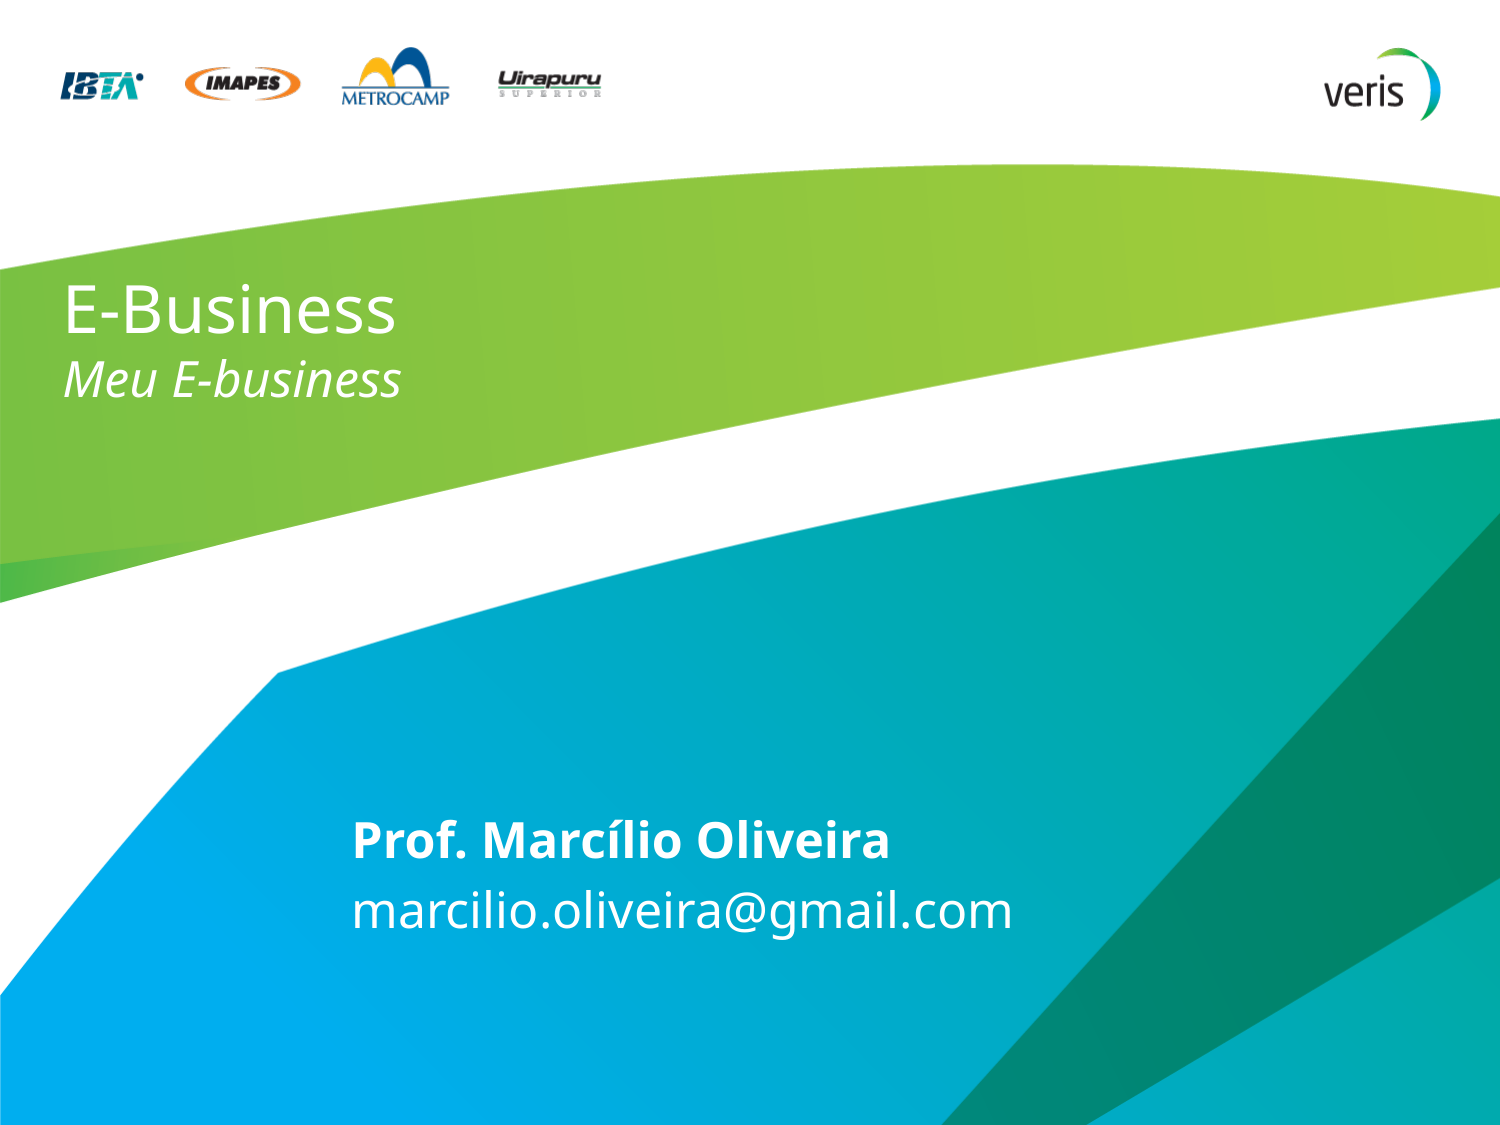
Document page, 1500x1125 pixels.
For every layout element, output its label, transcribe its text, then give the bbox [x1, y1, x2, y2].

picture [0, 0, 1500, 1125]
title E-Business Meu E-business [62, 266, 1438, 351]
subtitle Prof. Marcílio Oliveira marcilio.oliveira@gmail.com [351, 808, 1137, 938]
